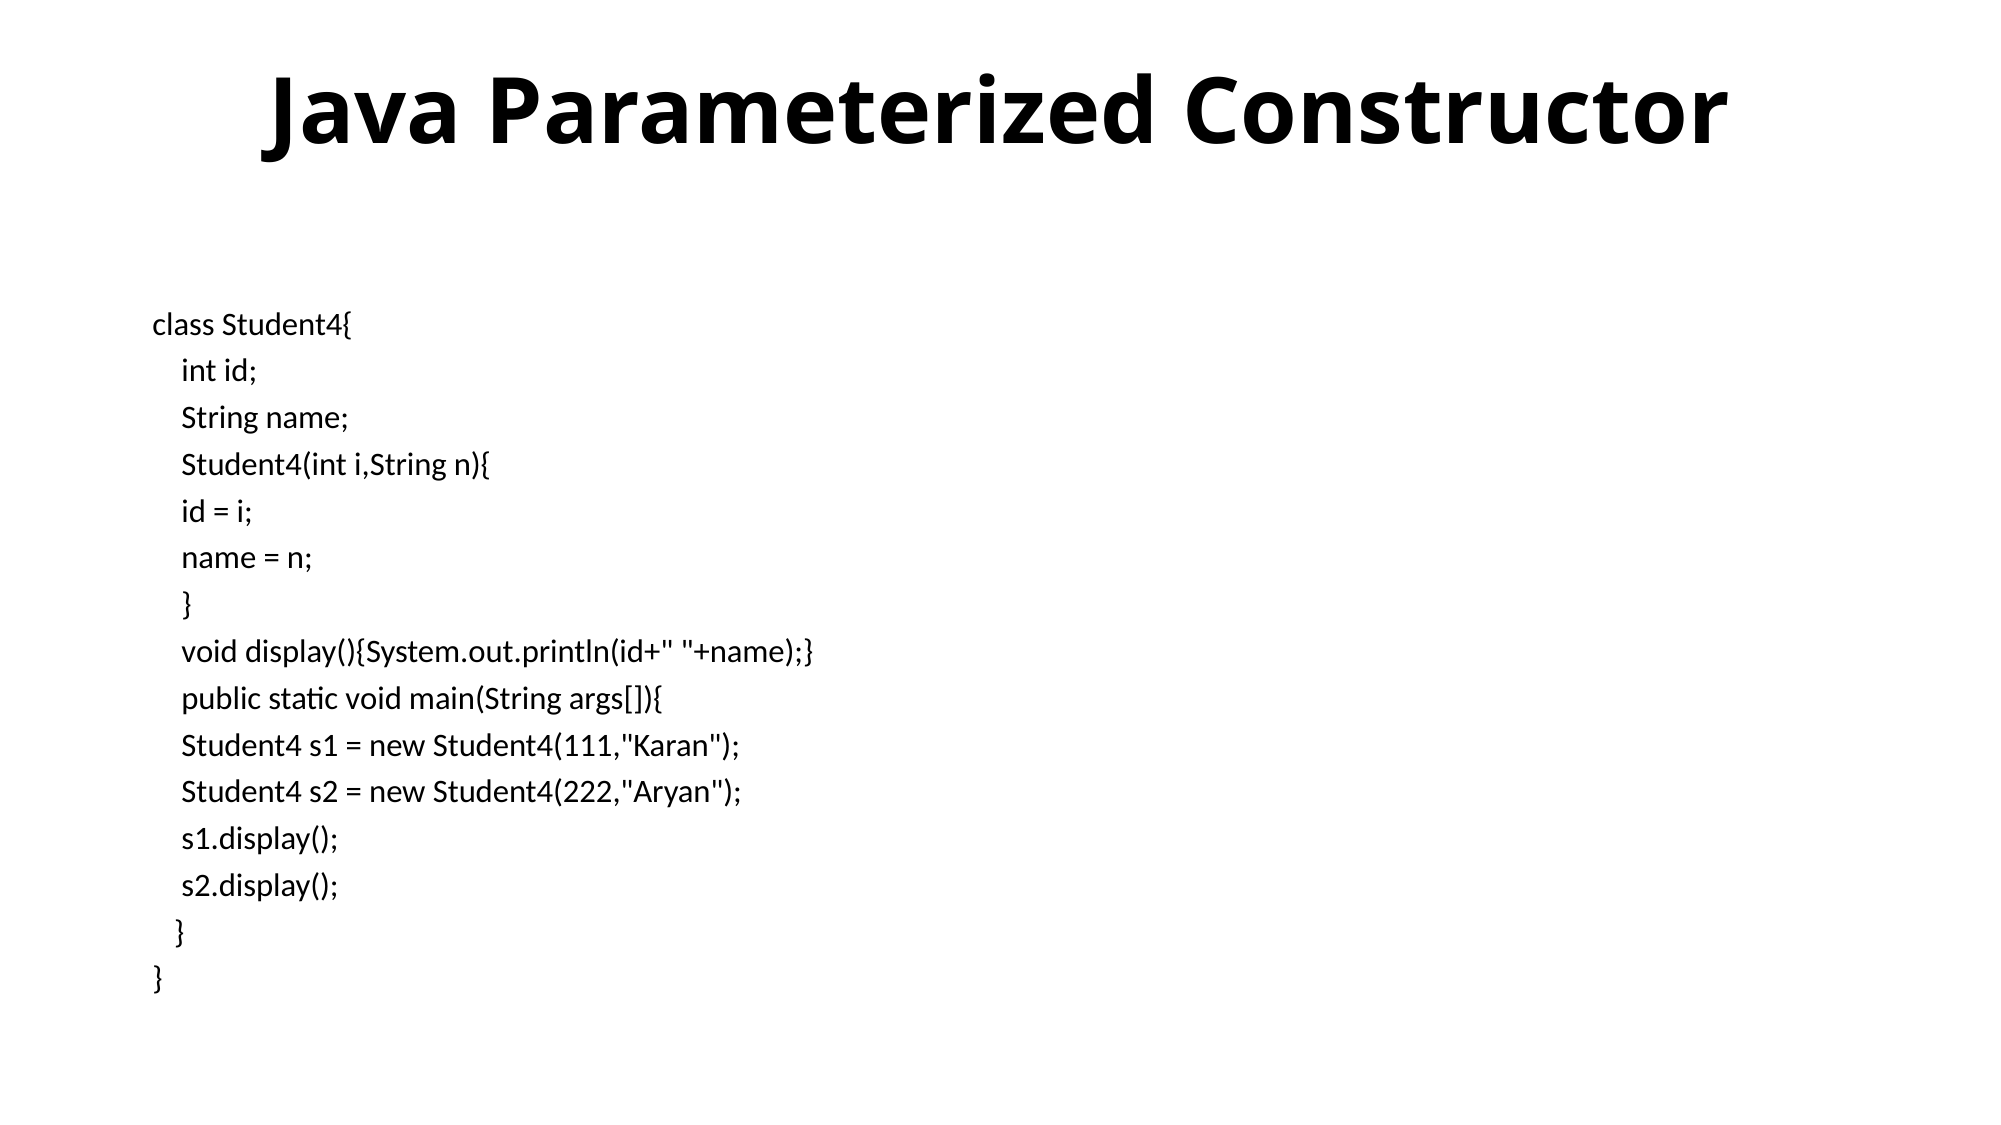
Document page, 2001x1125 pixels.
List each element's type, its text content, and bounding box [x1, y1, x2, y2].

list class Student4{ int id; String name; Student4(int i,String n){ id = i; name = n; } void display(){System.out.println(id+" "+name);} public static void main(String args[]){ Student4 s1 = new Student4(111,"Karan"); Student4 s2 = new Student4(222,"Aryan"); s1.display(); s2.display(); } } [137, 299, 1863, 1014]
title Java Parameterized Constructor [137, 59, 1863, 278]
